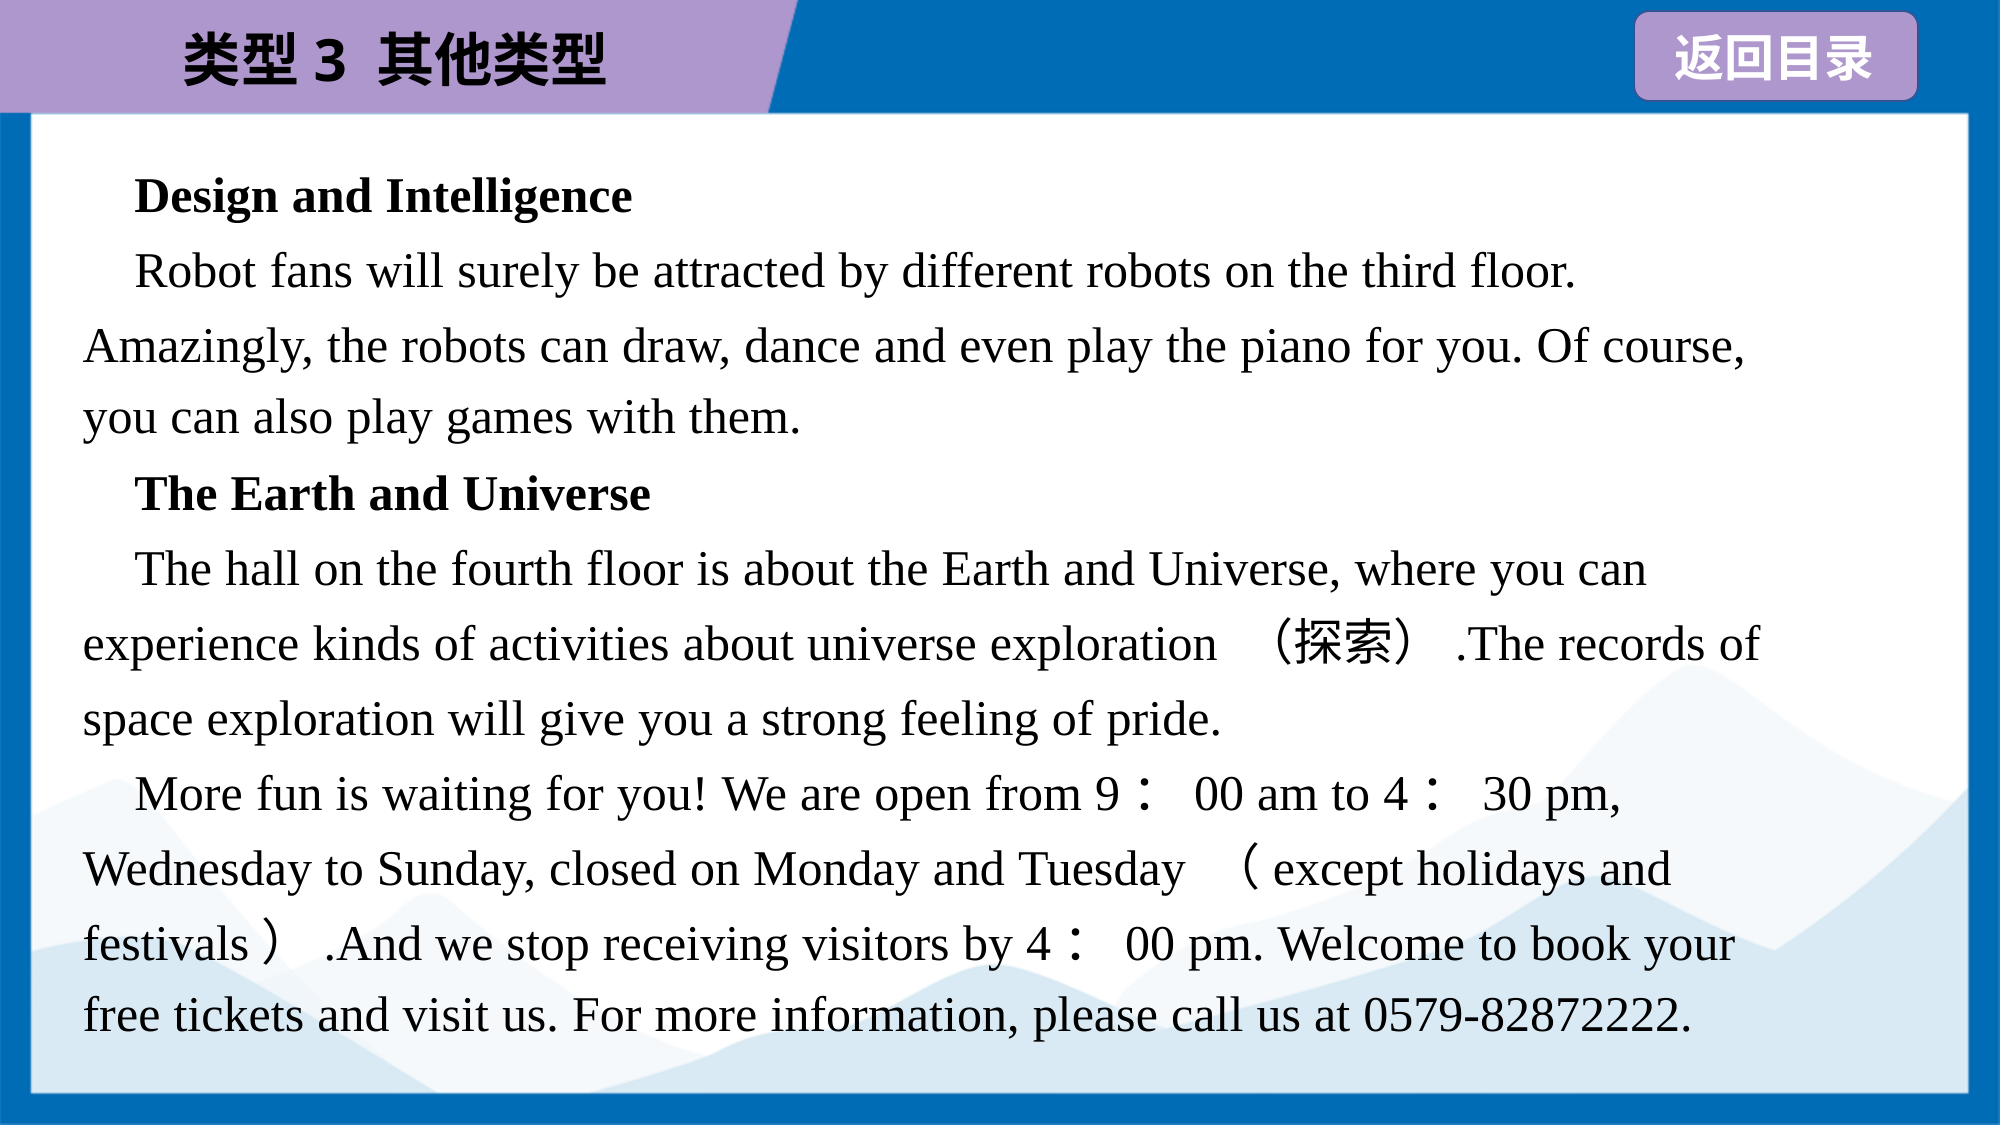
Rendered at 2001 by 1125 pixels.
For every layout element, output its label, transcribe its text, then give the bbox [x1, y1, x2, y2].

picture [0, 0, 2000, 1125]
text_box Design and Intelligence Robot fans will surely be attracted by different robots on the third floor. Amazingly, the robots can draw, dance and even play the piano for you. Of course, you can also play games with them. [82, 147, 1917, 438]
text_box The Earth and Universe The hall on the fourth floor is about the Earth and Universe, where you can experience kinds of activities about universe exploration （探索）.The records of space exploration will give you a strong feeling of pride. More fun is waiting for you! We are open from 9：00 am to 4：30 pm, Wednesday to Sunday, closed on Monday and Tuesday （except holidays and festivals）.And we stop receiving visitors by 4：00 pm. Welcome to book your free tickets and visit us. For more information, please call us at 0579-82872222. [82, 445, 1917, 1037]
